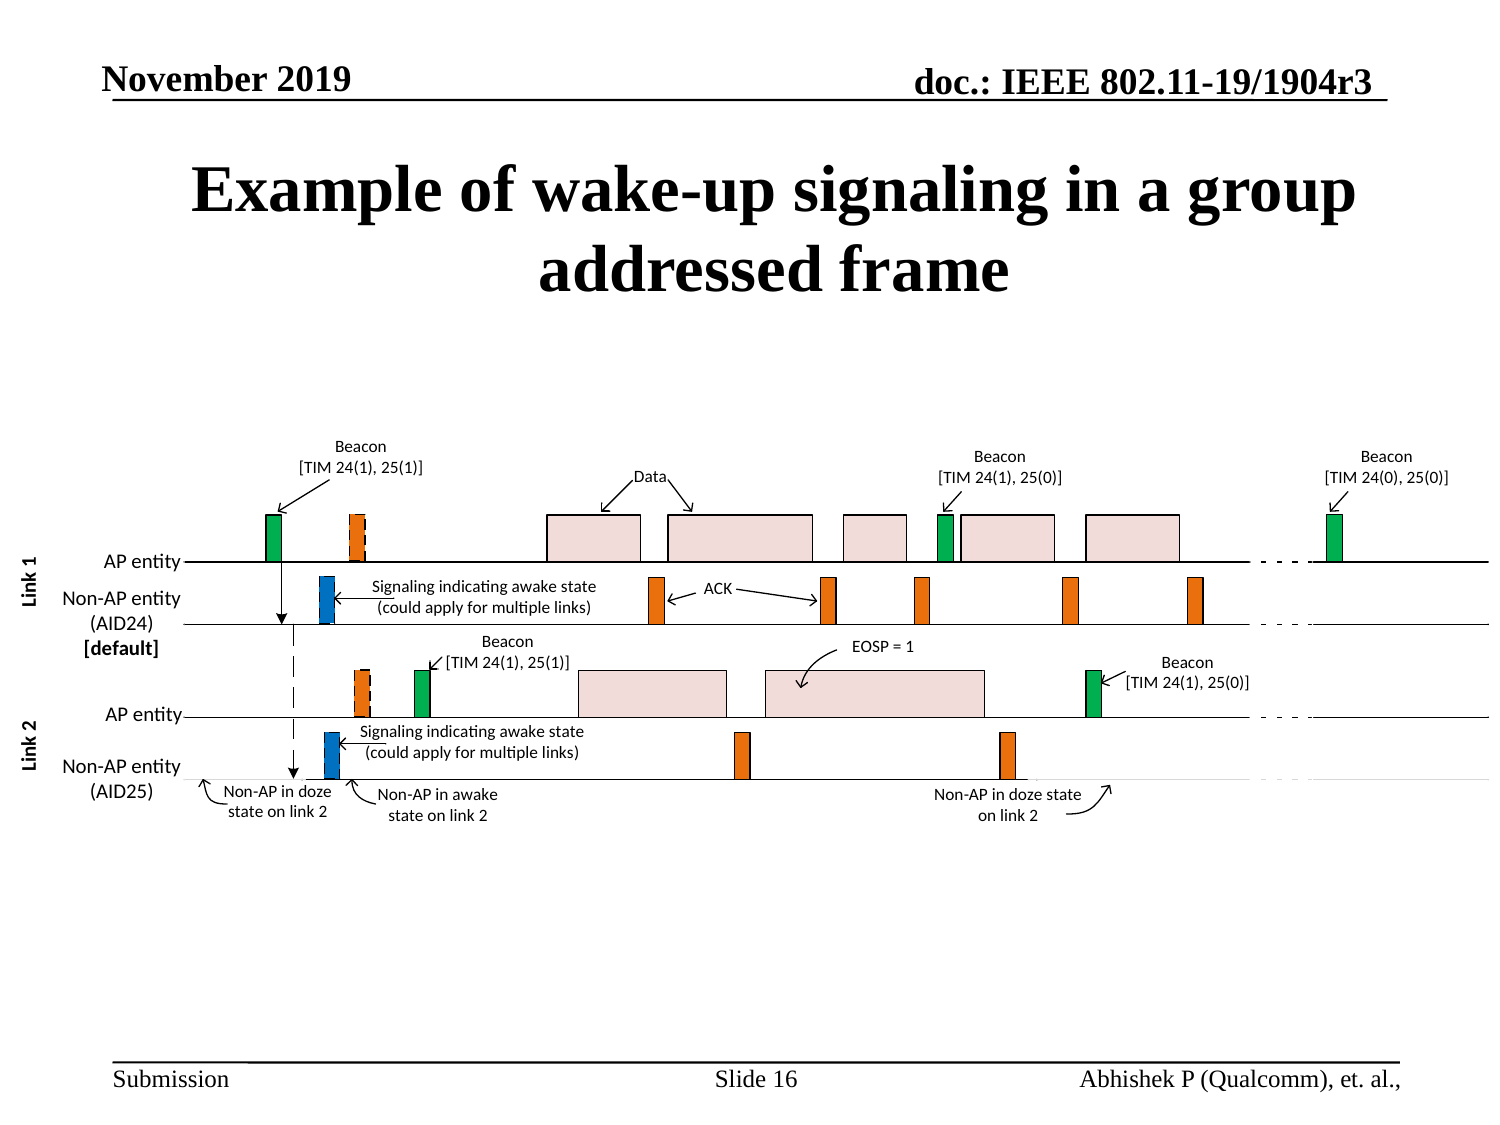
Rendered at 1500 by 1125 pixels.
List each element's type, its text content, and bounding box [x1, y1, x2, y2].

footer Abhishek P (Qualcomm), et. al., [949, 1061, 1402, 1093]
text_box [8, 411, 1492, 830]
text_box Example of wake-up signaling in a group addressed frame [137, 137, 1413, 313]
slide_number Slide 16 [712, 1061, 801, 1093]
